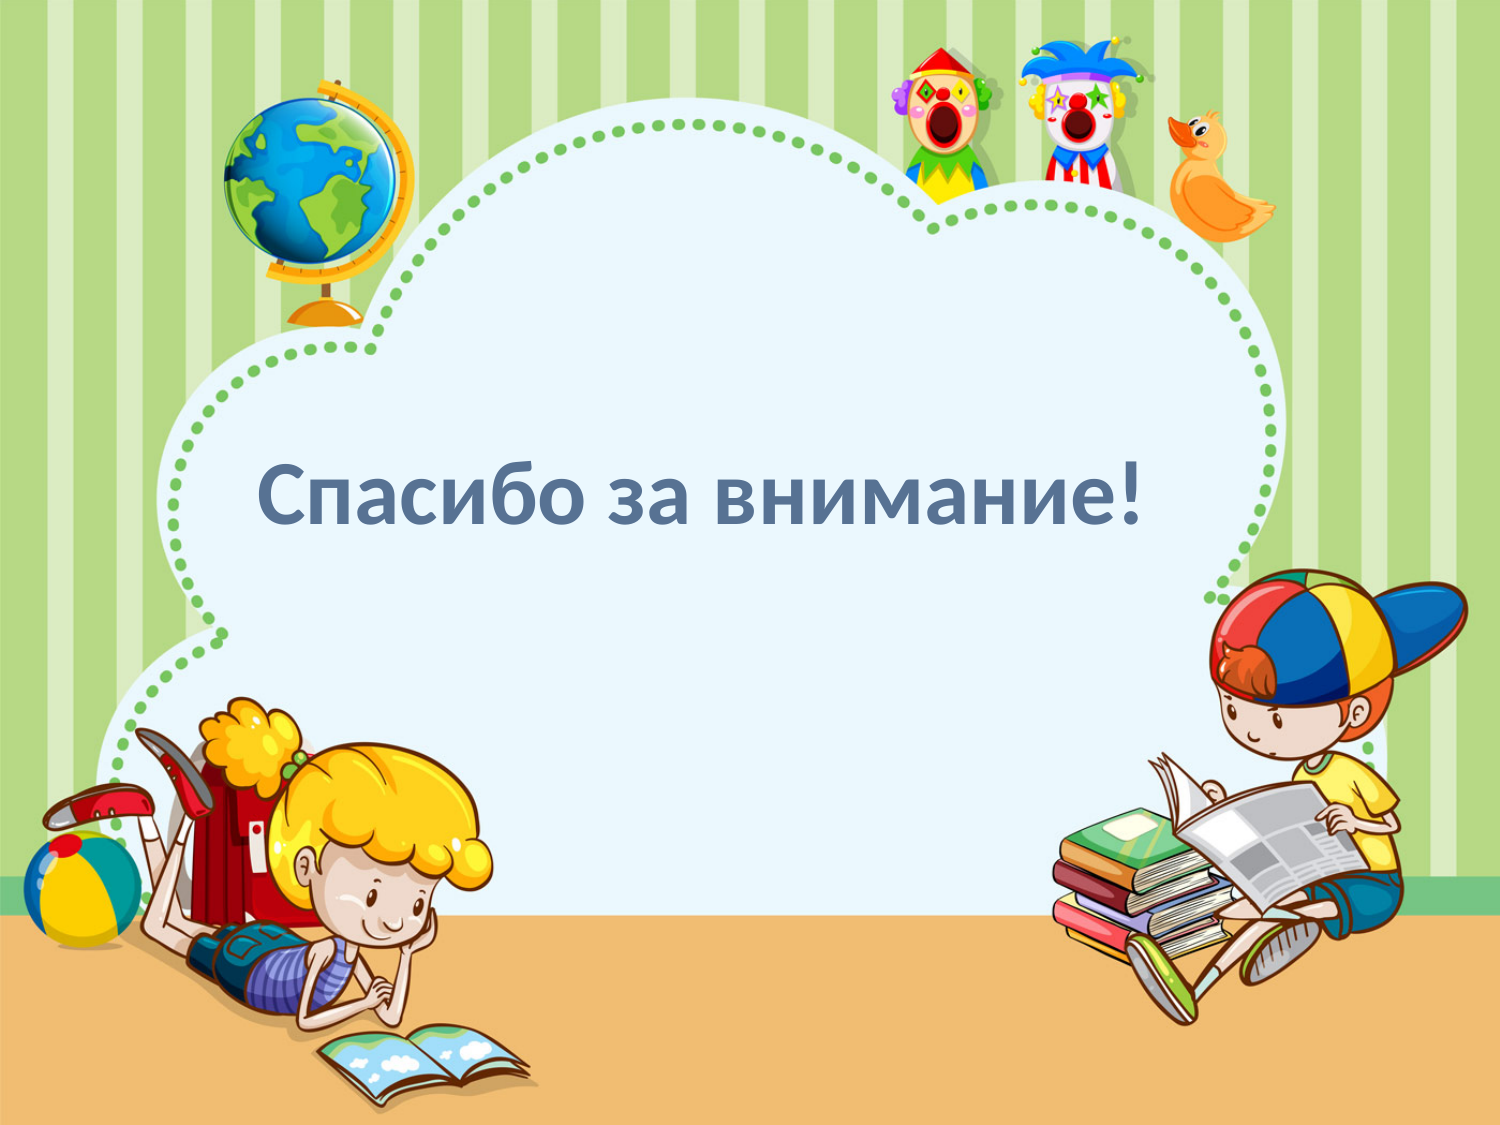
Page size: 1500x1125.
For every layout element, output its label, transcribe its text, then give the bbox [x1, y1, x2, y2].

picture [0, 0, 1500, 1125]
title Спасибо за внимание! [171, 397, 1235, 578]
